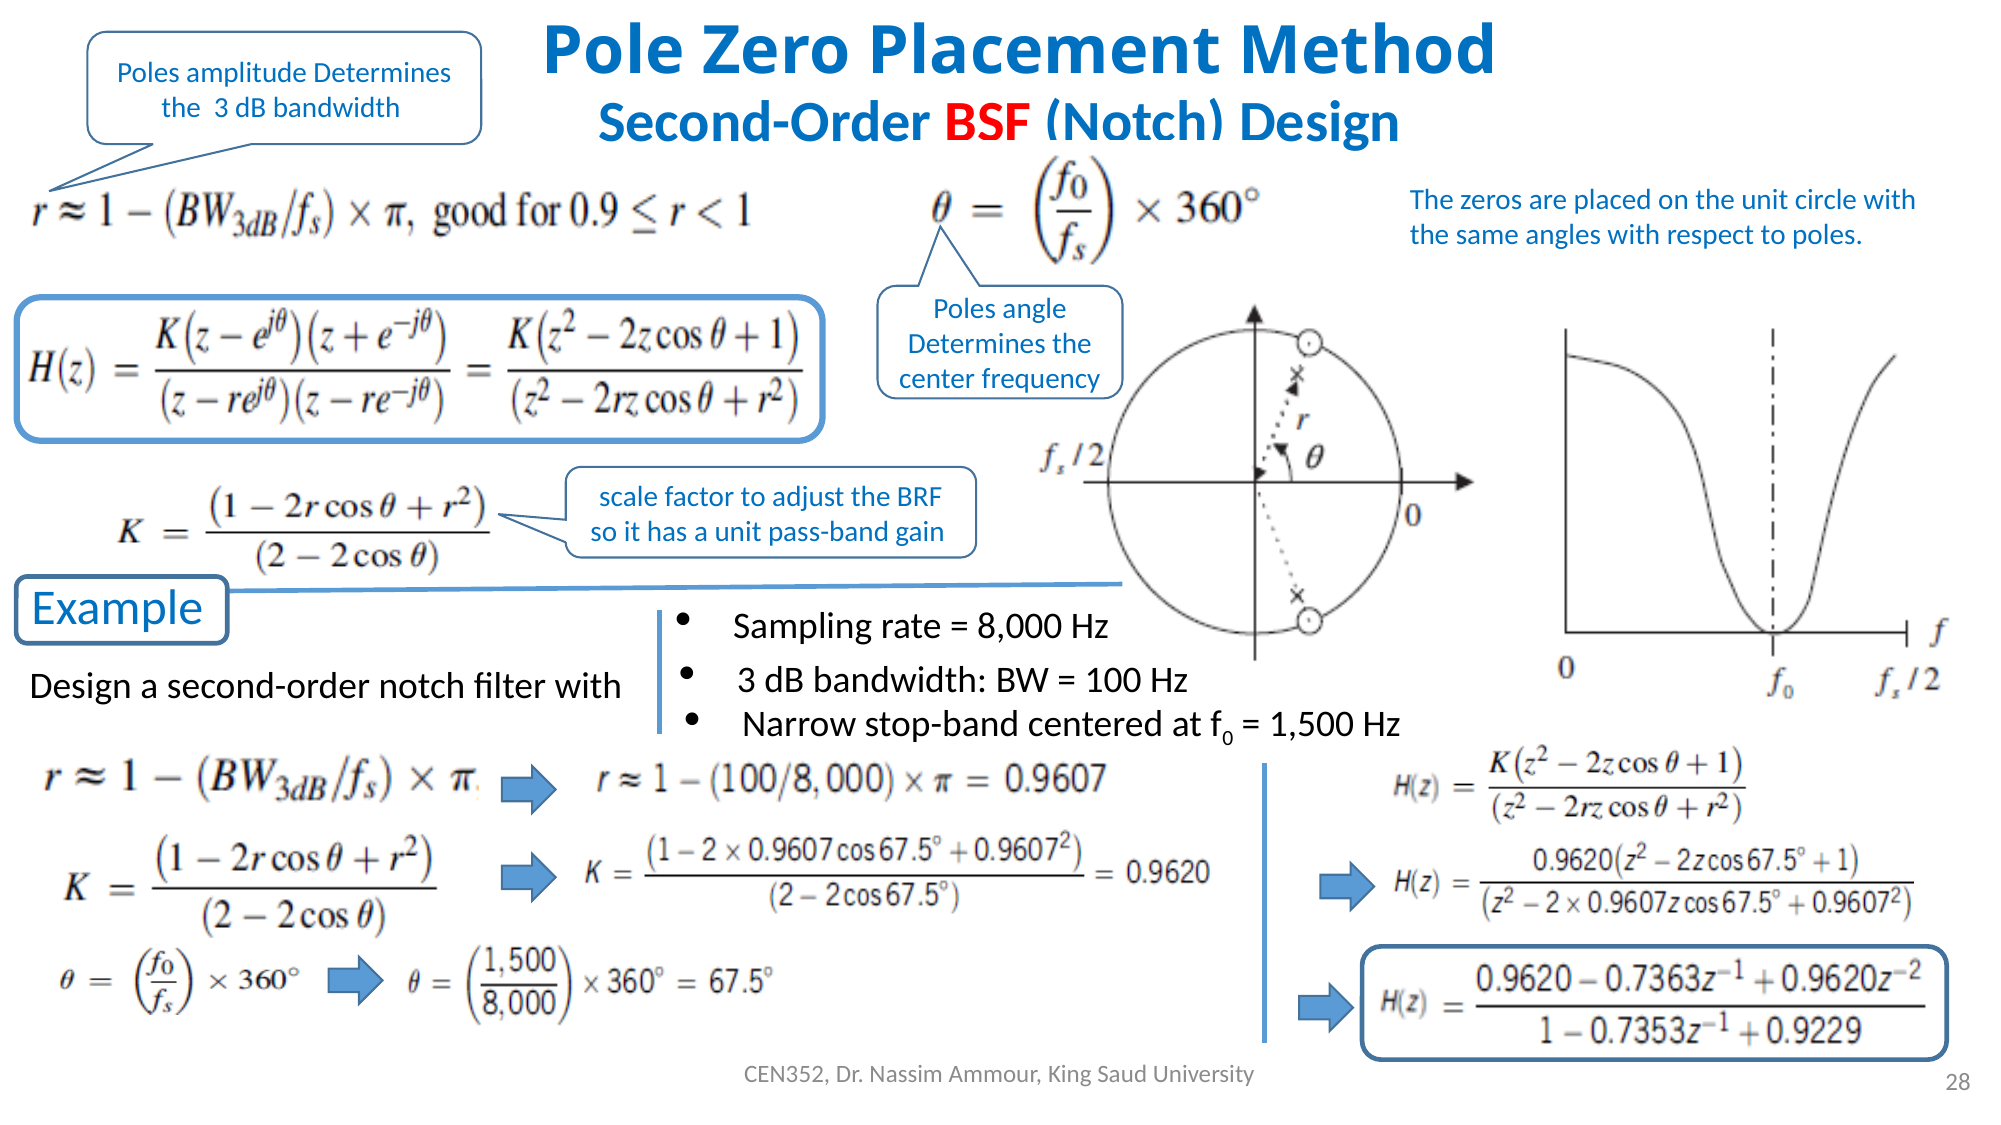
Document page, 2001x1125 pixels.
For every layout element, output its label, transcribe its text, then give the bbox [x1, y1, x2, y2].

text_box Poles amplitude Determines the 3 dB bandwidth [86, 30, 483, 167]
picture [902, 140, 1971, 715]
text_box Poles angle Determines the center frequency [876, 272, 1030, 400]
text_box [1388, 735, 1751, 833]
picture [10, 167, 769, 260]
text_box Sampling rate = 8,000 Hz [662, 591, 1030, 654]
text_box Example [16, 567, 87, 581]
text_box [500, 851, 558, 904]
text_box [327, 954, 384, 1007]
text_box Pole Zero Placement Method [527, 0, 1513, 95]
text_box Design a second-order notch filter with [14, 653, 647, 714]
picture [49, 818, 779, 1034]
text_box The zeros are placed on the unit circle with the same angles with respect to poles. [1394, 172, 1953, 258]
text_box 3 dB bandwidth: BW = 100 Hz [665, 640, 1030, 708]
slide_number 28 [1887, 1050, 1986, 1111]
text_box [1298, 981, 1355, 1034]
text_box Narrow stop-band centered at f0 = 1,500 Hz [671, 683, 1416, 758]
footer CEN352, Dr. Nassim Ammour, King Saud University [662, 1042, 1338, 1103]
picture [1388, 830, 1914, 936]
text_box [1375, 937, 1937, 1065]
text_box [500, 763, 558, 816]
text_box [1319, 860, 1376, 913]
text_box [227, 584, 1123, 591]
text_box scale factor to adjust the BRF so it has a unit pass-band gain [498, 465, 978, 559]
text_box [1937, 947, 1948, 1059]
picture [87, 466, 498, 585]
text_box Second-Order BSF (Notch) Design [583, 75, 1417, 161]
picture [573, 828, 1220, 916]
text_box [1361, 946, 1375, 1060]
text_box [15, 575, 229, 645]
picture [586, 747, 1116, 810]
picture [37, 742, 479, 813]
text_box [16, 287, 823, 441]
